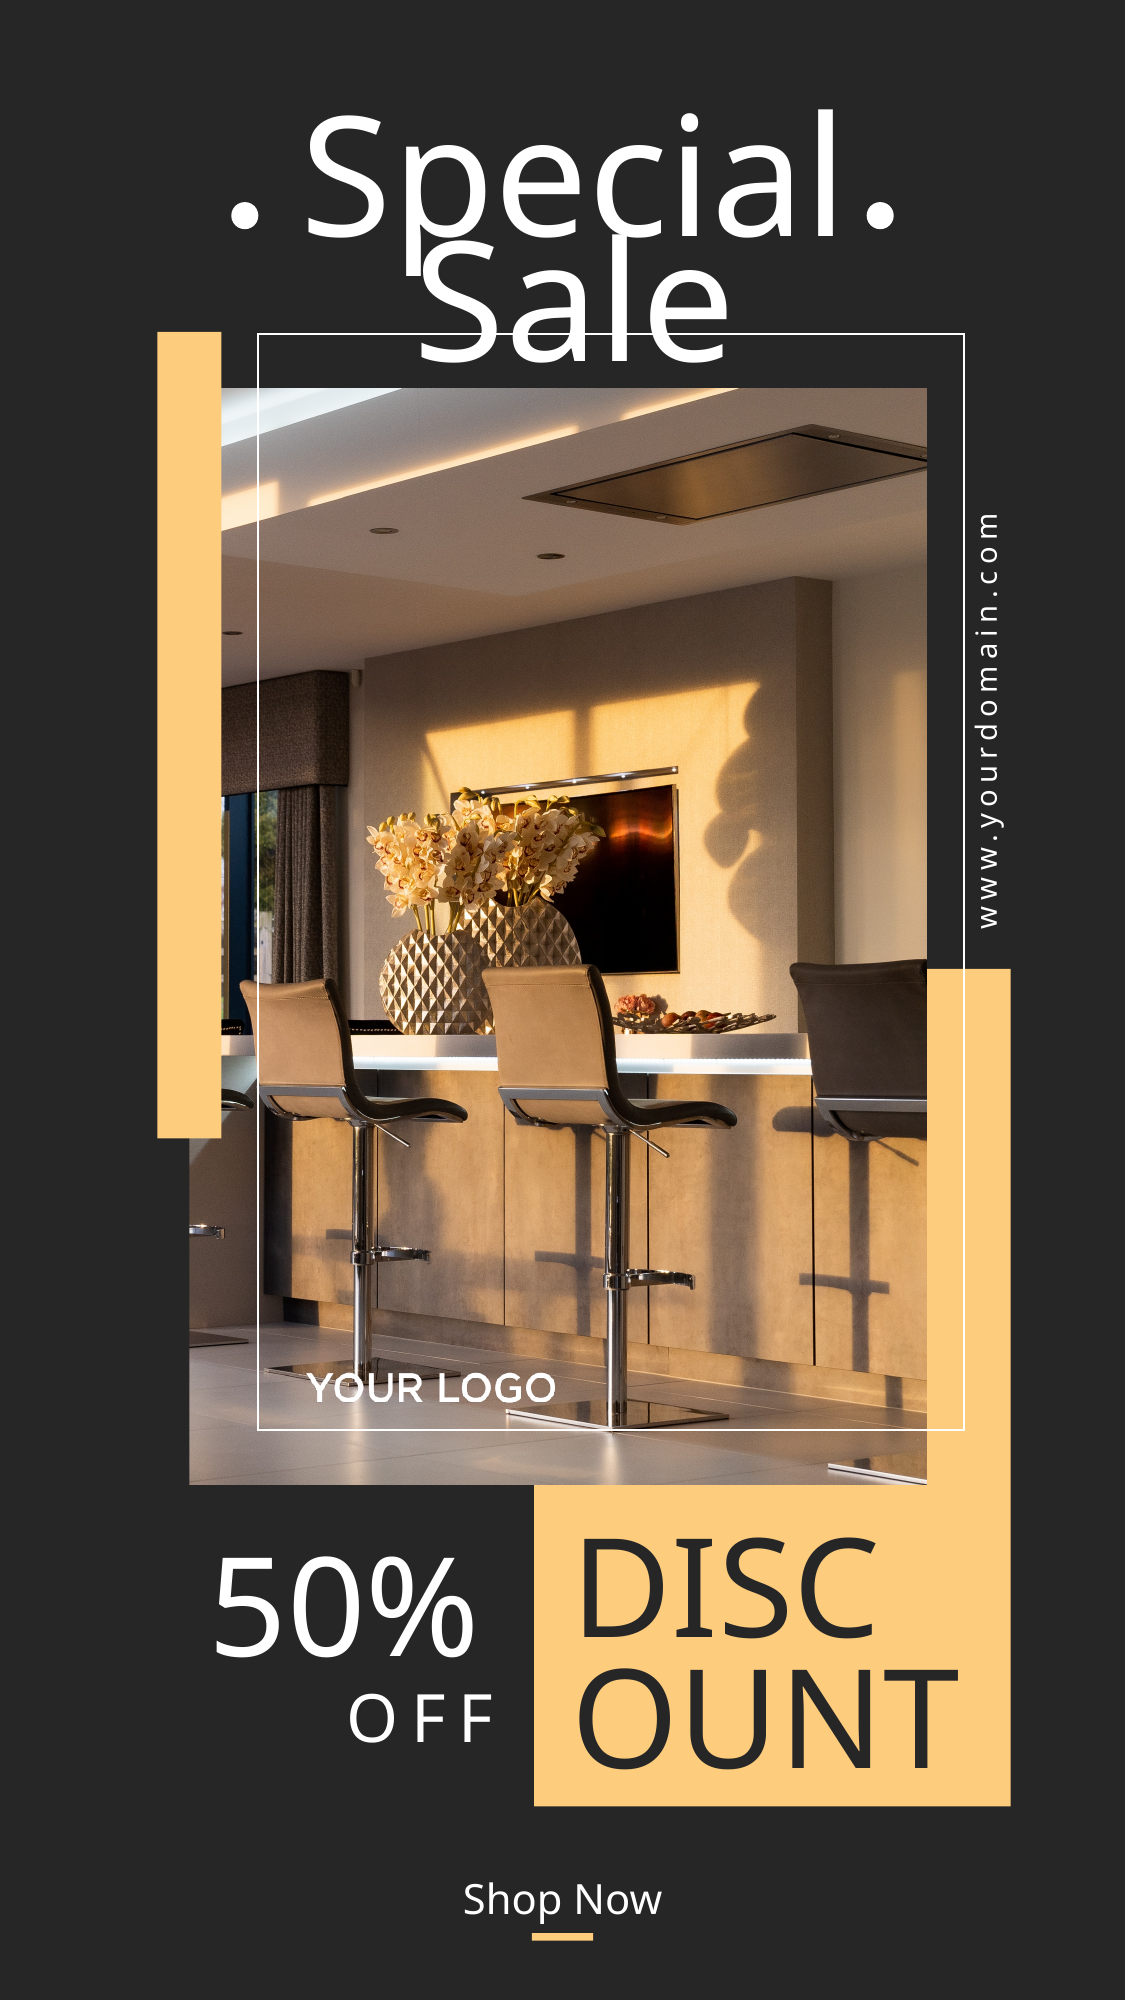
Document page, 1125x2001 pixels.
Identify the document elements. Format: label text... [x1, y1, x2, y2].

text_box [188, 387, 928, 1485]
text_box www.yourdomain.com [967, 498, 1010, 972]
text_box [257, 333, 965, 1431]
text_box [439, 1875, 686, 1941]
text_box [865, 201, 895, 231]
text_box [156, 331, 222, 1139]
text_box 50% [193, 1543, 555, 1690]
text_box DISCOUNT [556, 1524, 988, 1803]
picture [306, 1372, 555, 1403]
text_box [230, 201, 260, 231]
text_box Special [285, 62, 863, 277]
text_box Sale [247, 226, 901, 402]
text_box [533, 968, 1012, 1808]
text_box OFF [331, 1684, 556, 1763]
